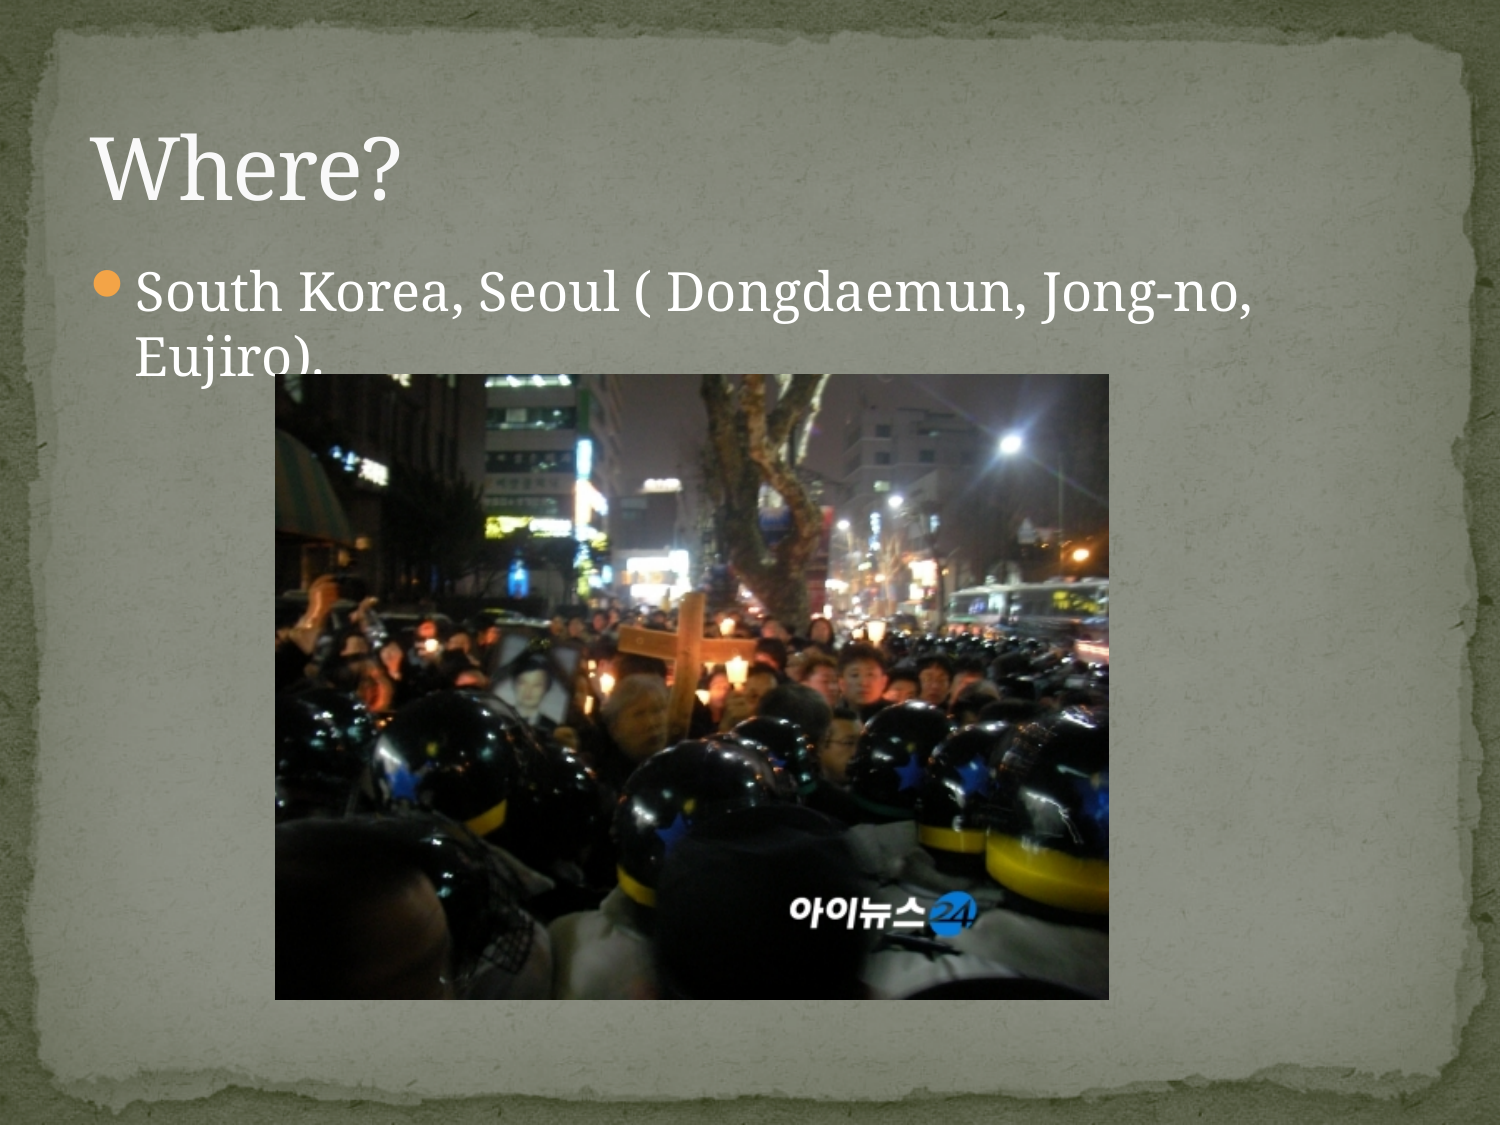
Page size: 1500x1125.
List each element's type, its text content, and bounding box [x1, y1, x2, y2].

title Where? [74, 24, 1425, 225]
picture [275, 374, 1109, 1000]
list South Korea, Seoul ( Dongdaemun, Jong-no, Eujiro). [75, 249, 1425, 1000]
